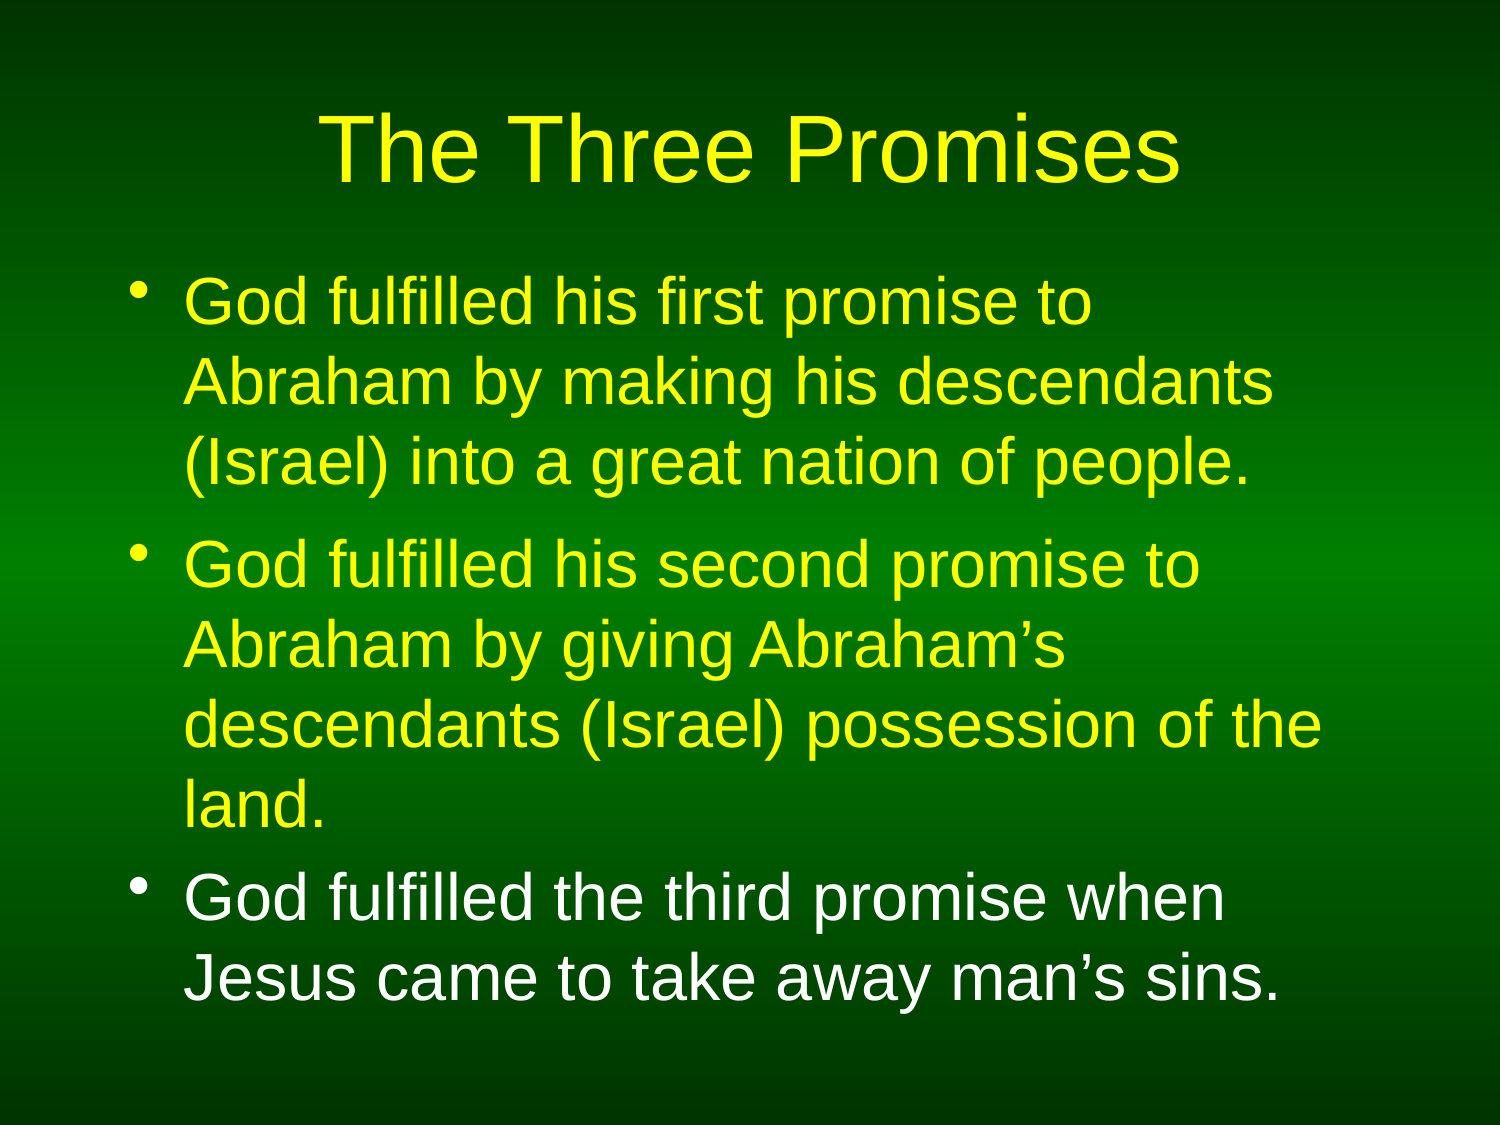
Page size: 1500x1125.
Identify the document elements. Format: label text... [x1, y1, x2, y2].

title The Three Promises [37, 50, 1463, 238]
list God fulfilled his first promise to Abraham by making his descendants (Israel) into a great nation of people. God fulfilled his second promise to Abraham by giving Abraham’s descendants (Israel) possession of the land. God fulfilled the third promise when Jesus came to take away man’s sins. [112, 249, 1388, 1088]
